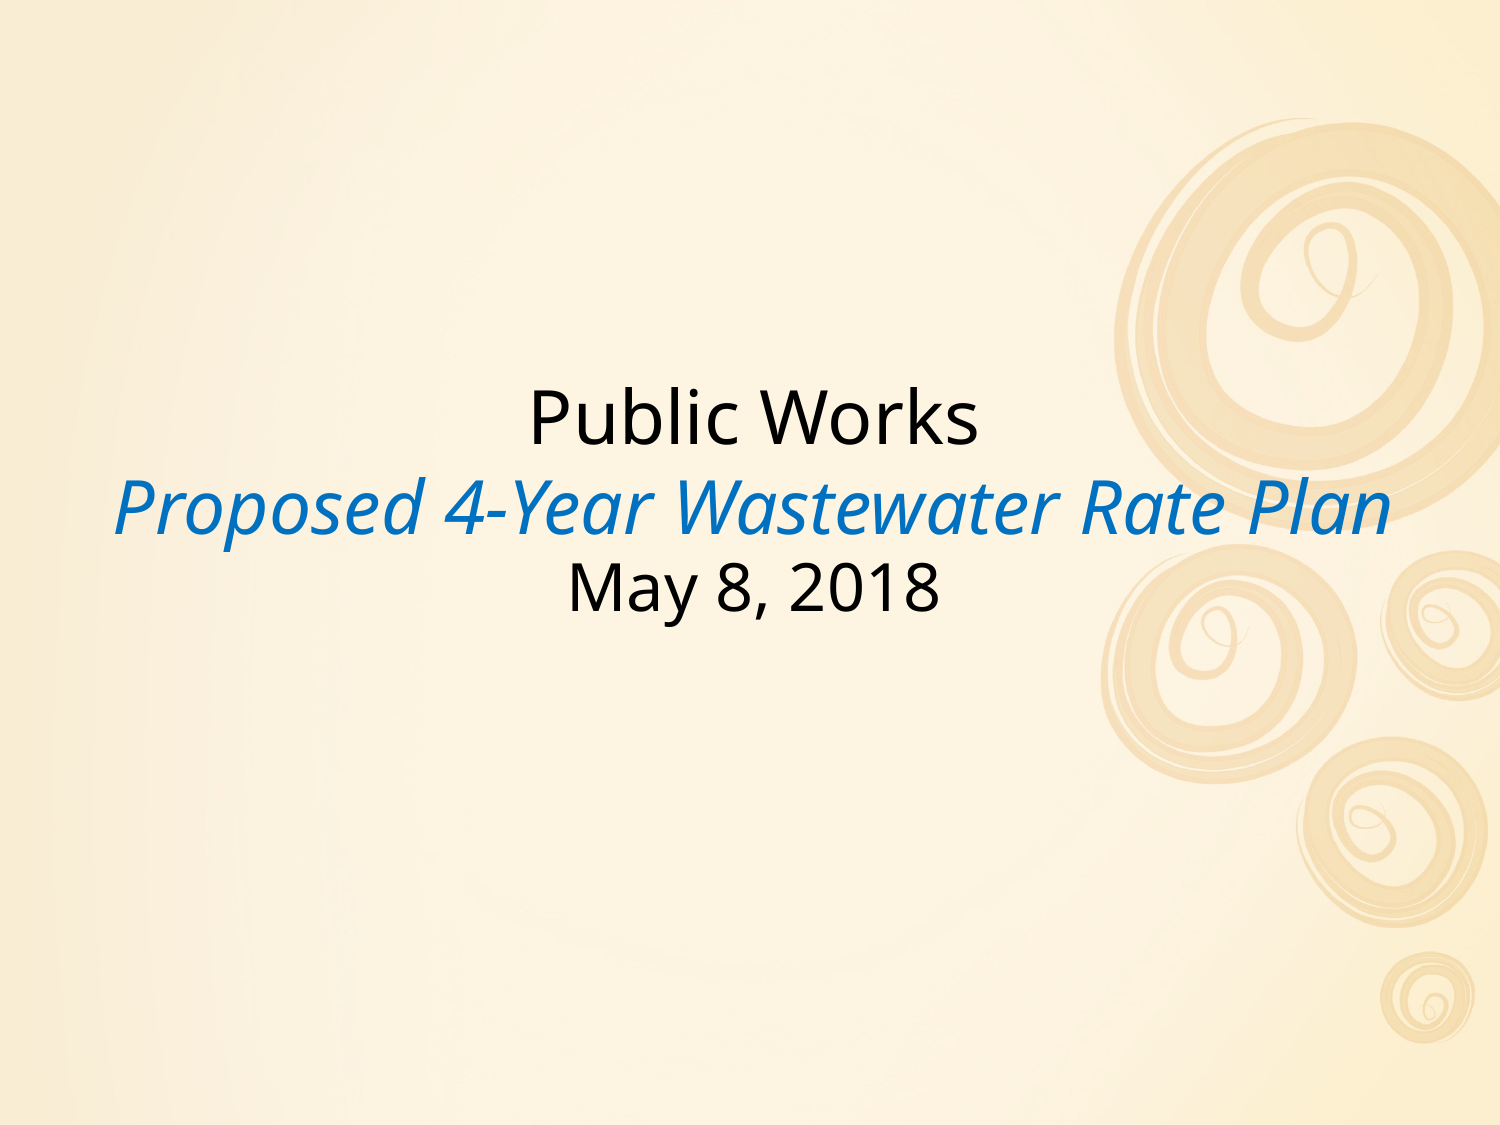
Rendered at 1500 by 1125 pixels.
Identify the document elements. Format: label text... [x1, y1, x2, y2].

text_box [2, 260, 1500, 503]
picture [0, 0, 1500, 1125]
text_box Public Works Proposed 4-Year Wastewater Rate Plan [4, 362, 1500, 488]
text_box May 8, 2018 [4, 537, 1500, 678]
